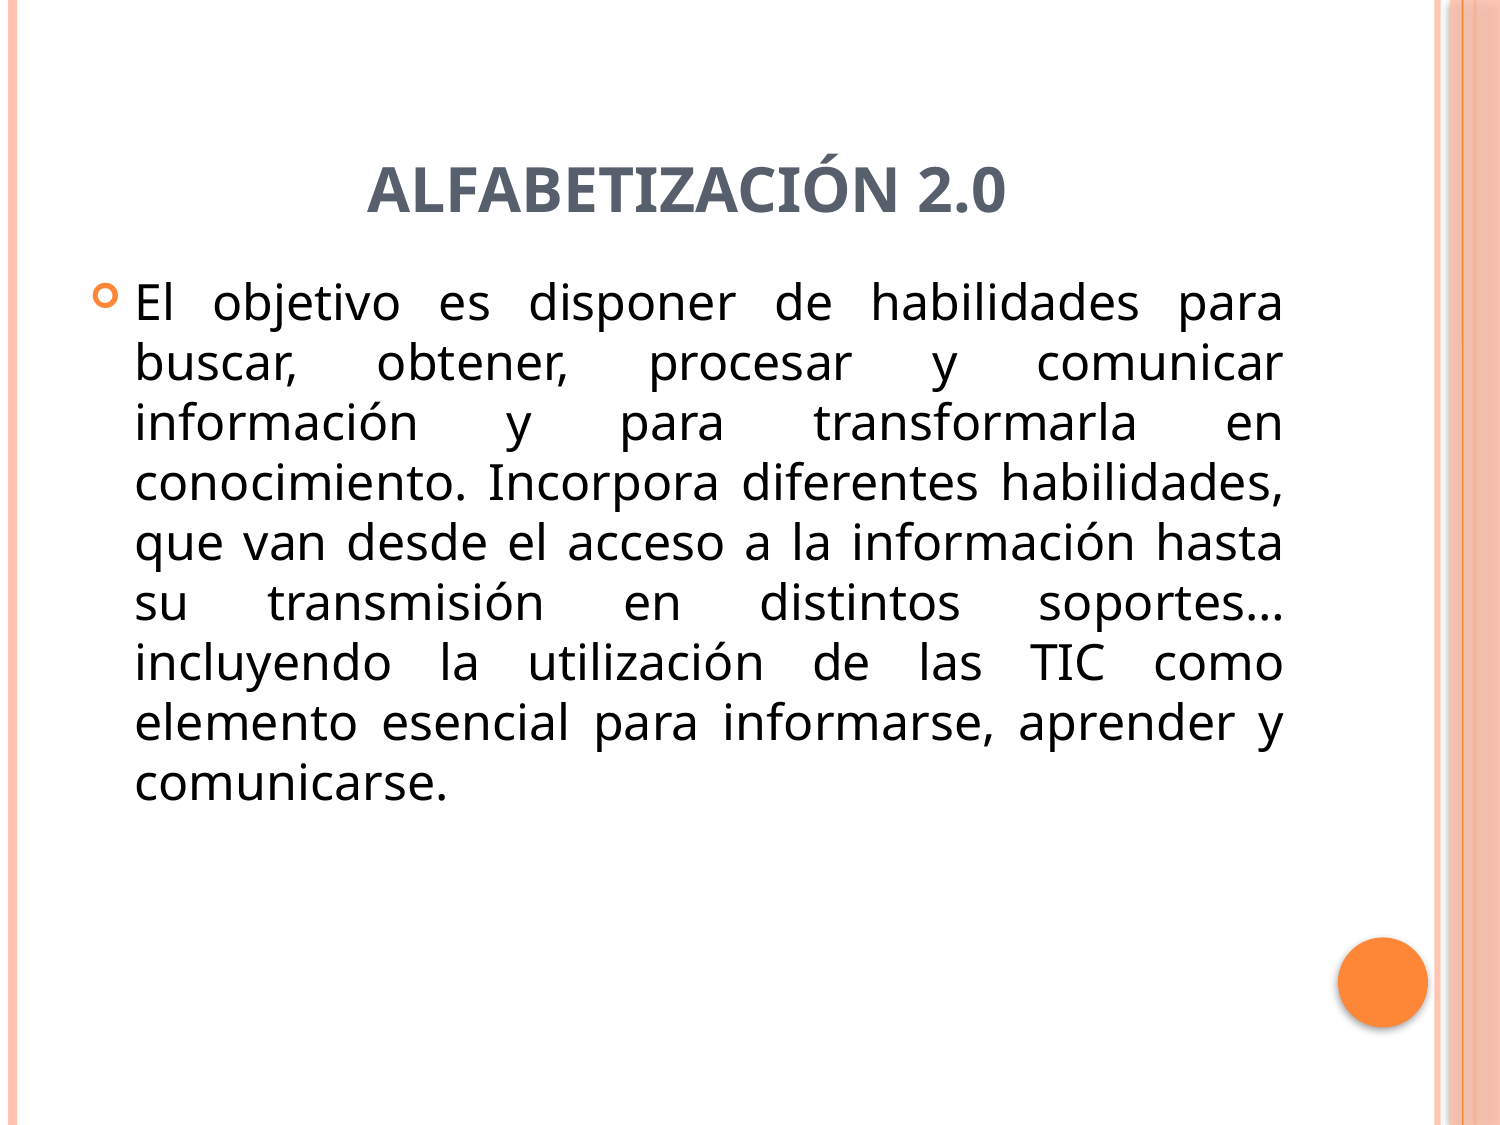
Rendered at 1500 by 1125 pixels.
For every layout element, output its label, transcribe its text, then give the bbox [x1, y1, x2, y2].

list El objetivo es disponer de habilidades para buscar, obtener, procesar y comunicar información y para transformarla en conocimiento. Incorpora diferentes habilidades, que van desde el acceso a la información hasta su transmisión en distintos soportes… incluyendo la utilización de las TIC como elemento esencial para informarse, aprender y comunicarse. [75, 262, 1300, 1062]
title Alfabetización 2.0 [75, 45, 1300, 233]
